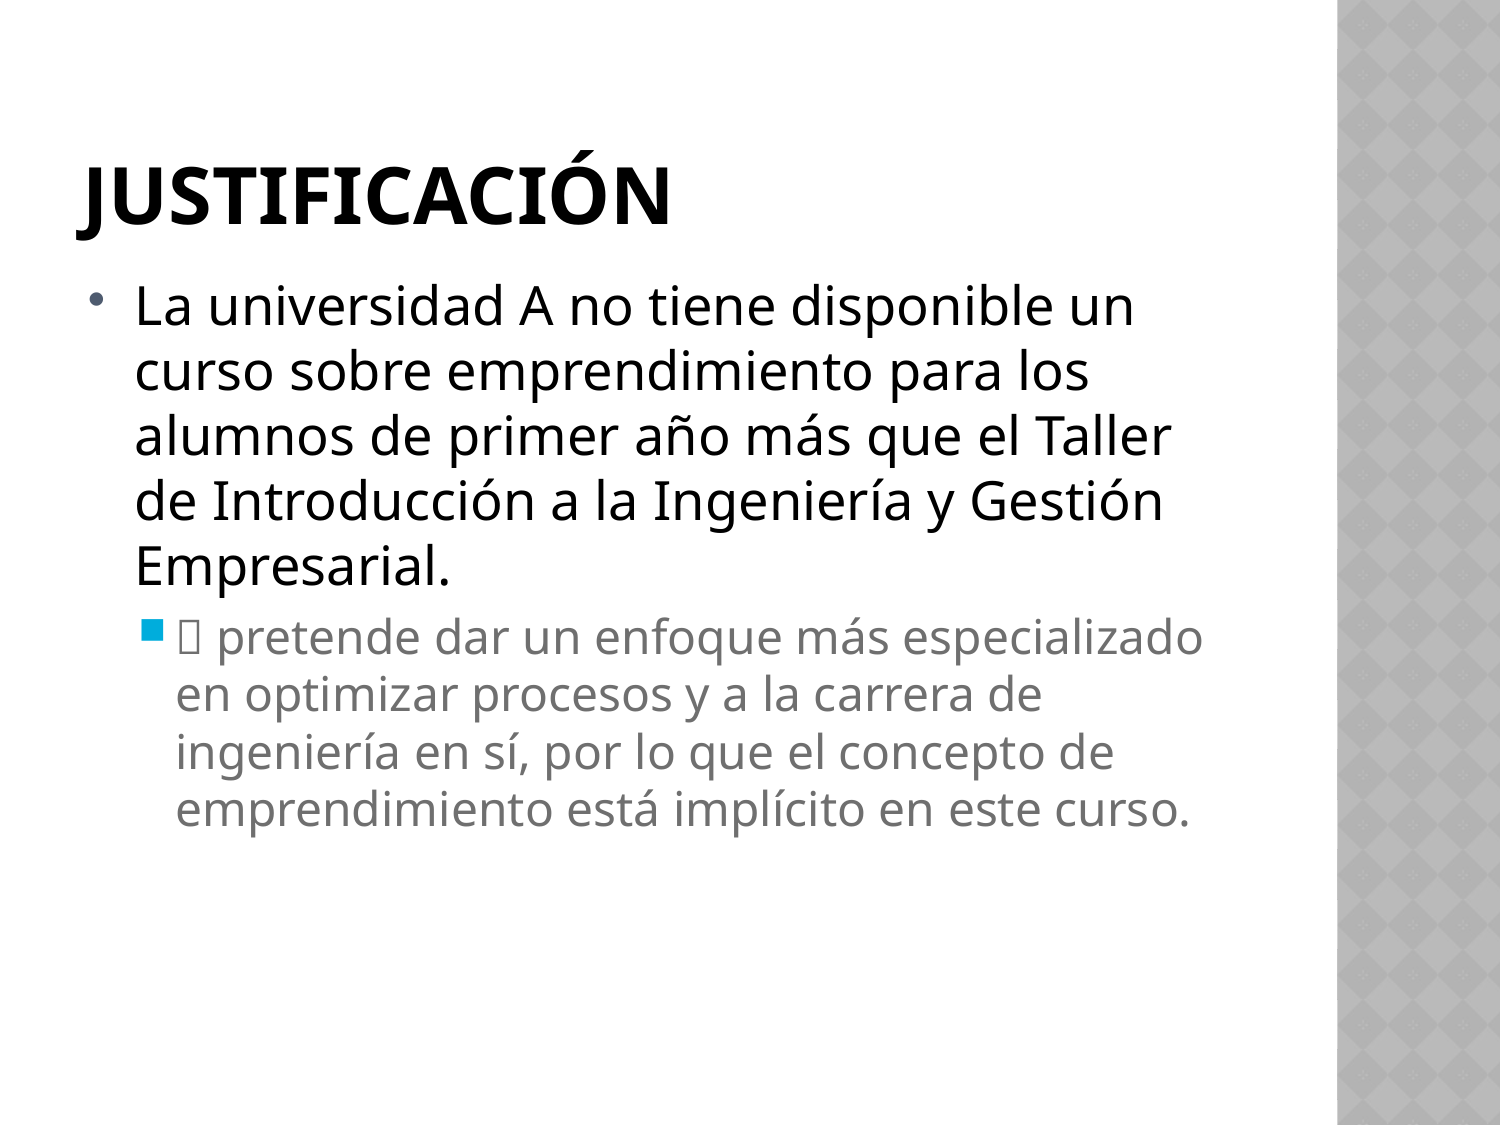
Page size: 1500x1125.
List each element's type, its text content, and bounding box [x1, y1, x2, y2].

list La universidad A no tiene disponible un curso sobre emprendimiento para los alumnos de primer año más que el Taller de Introducción a la Ingeniería y Gestión Empresarial.  pretende dar un enfoque más especializado en optimizar procesos y a la carrera de ingeniería en sí, por lo que el concepto de emprendimiento está implícito en este curso. [75, 264, 1263, 799]
title Justificación [75, 52, 1263, 240]
